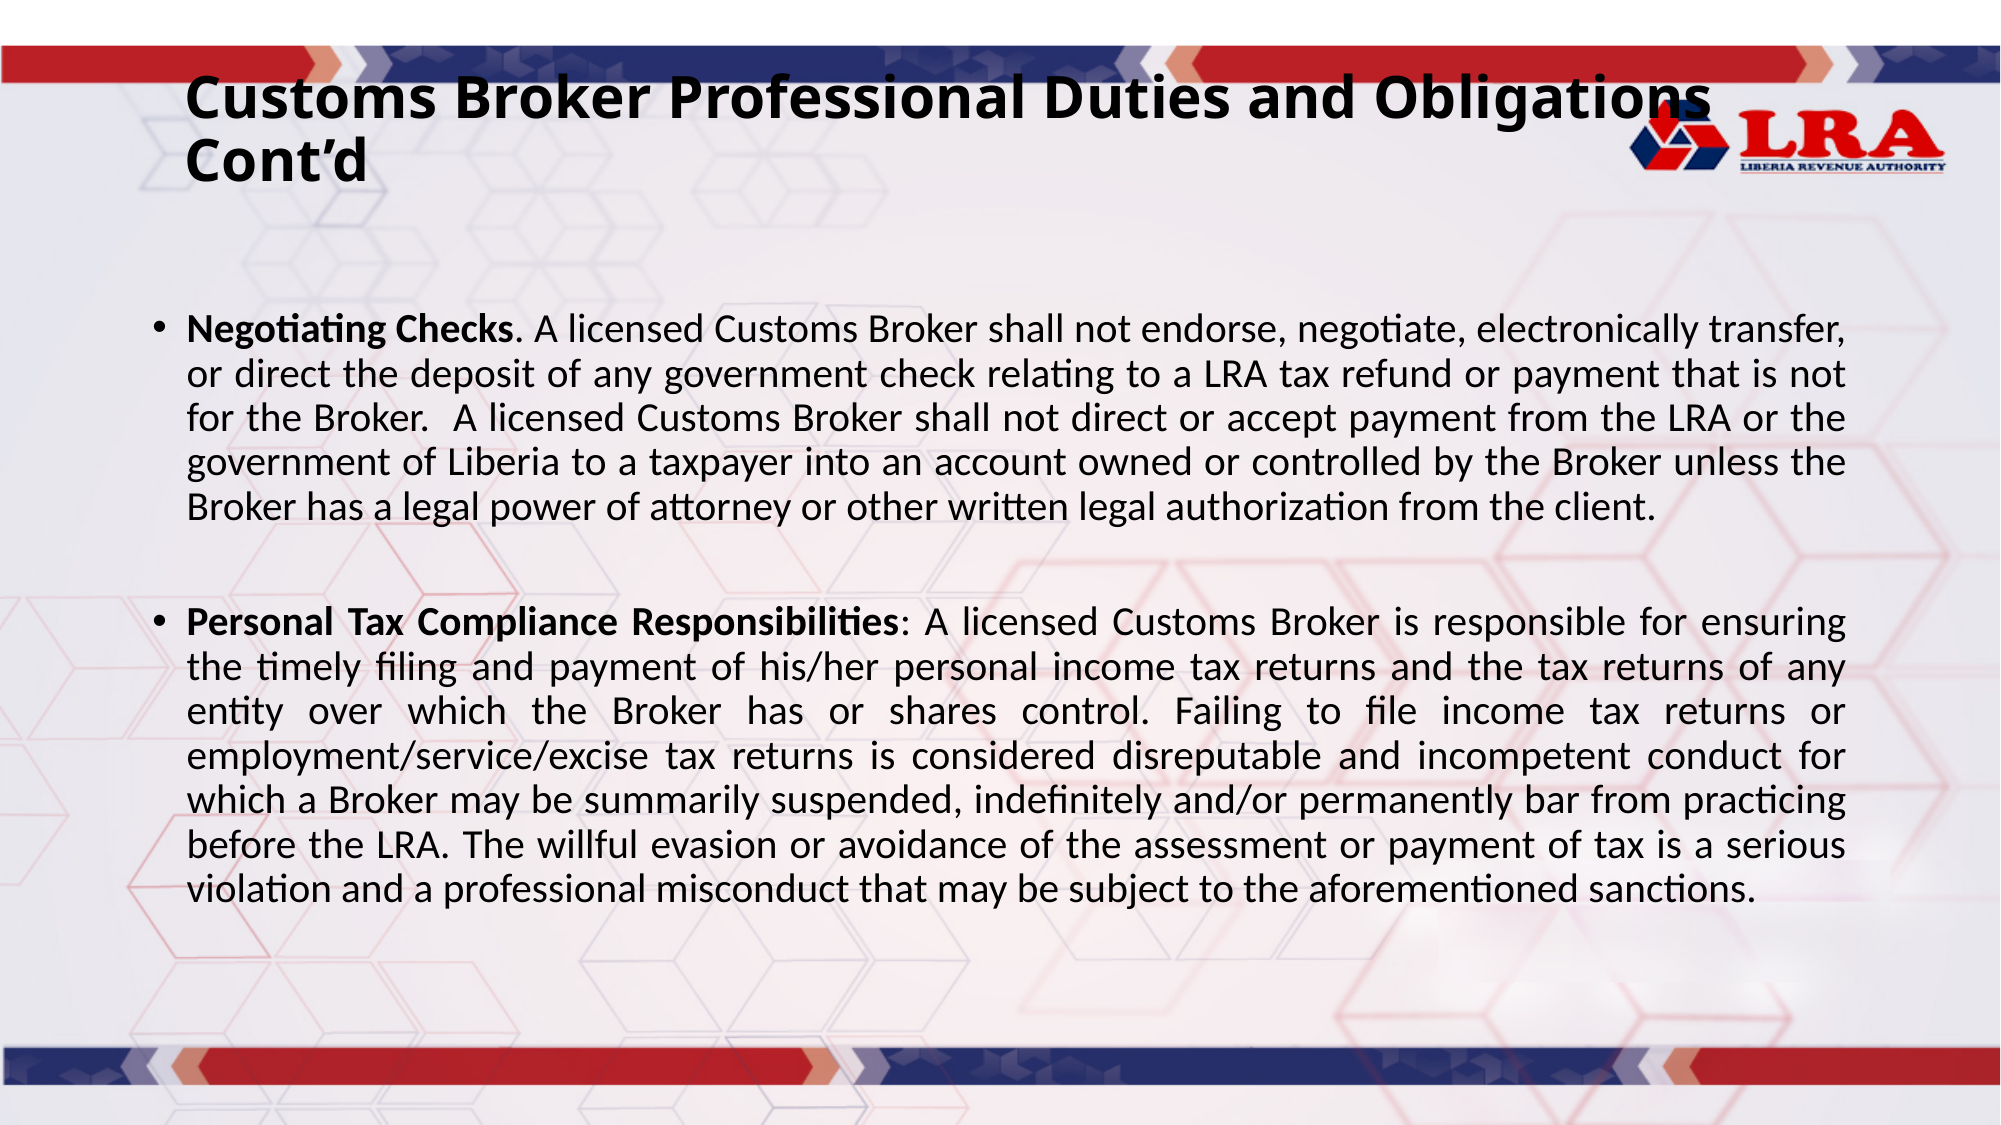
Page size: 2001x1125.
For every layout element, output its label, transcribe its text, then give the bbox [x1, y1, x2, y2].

picture [0, 0, 2001, 1125]
list Negotiating Checks. A licensed Customs Broker shall not endorse, negotiate, electronically transfer, or direct the deposit of any government check relating to a LRA tax refund or payment that is not for the Broker. A licensed Customs Broker shall not direct or accept payment from the LRA or the government of Liberia to a taxpayer into an account owned or controlled by the Broker unless the Broker has a legal power of attorney or other written legal authorization from the client. Personal Tax Compliance Responsibilities: A licensed Customs Broker is responsible for ensuring the timely filing and payment of his/her personal income tax returns and the tax returns of any entity over which the Broker has or shares control. Failing to file income tax returns or employment/service/excise tax returns is considered disreputable and incompetent conduct for which a Broker may be summarily suspended, indefinitely and/or permanently bar from practicing before the LRA. The willful evasion or avoidance of the assessment or payment of tax is a serious violation and a professional misconduct that may be subject to the aforementioned sanctions. [137, 299, 1863, 1014]
title Customs Broker Professional Duties and Obligations Cont’d [169, 59, 1863, 202]
